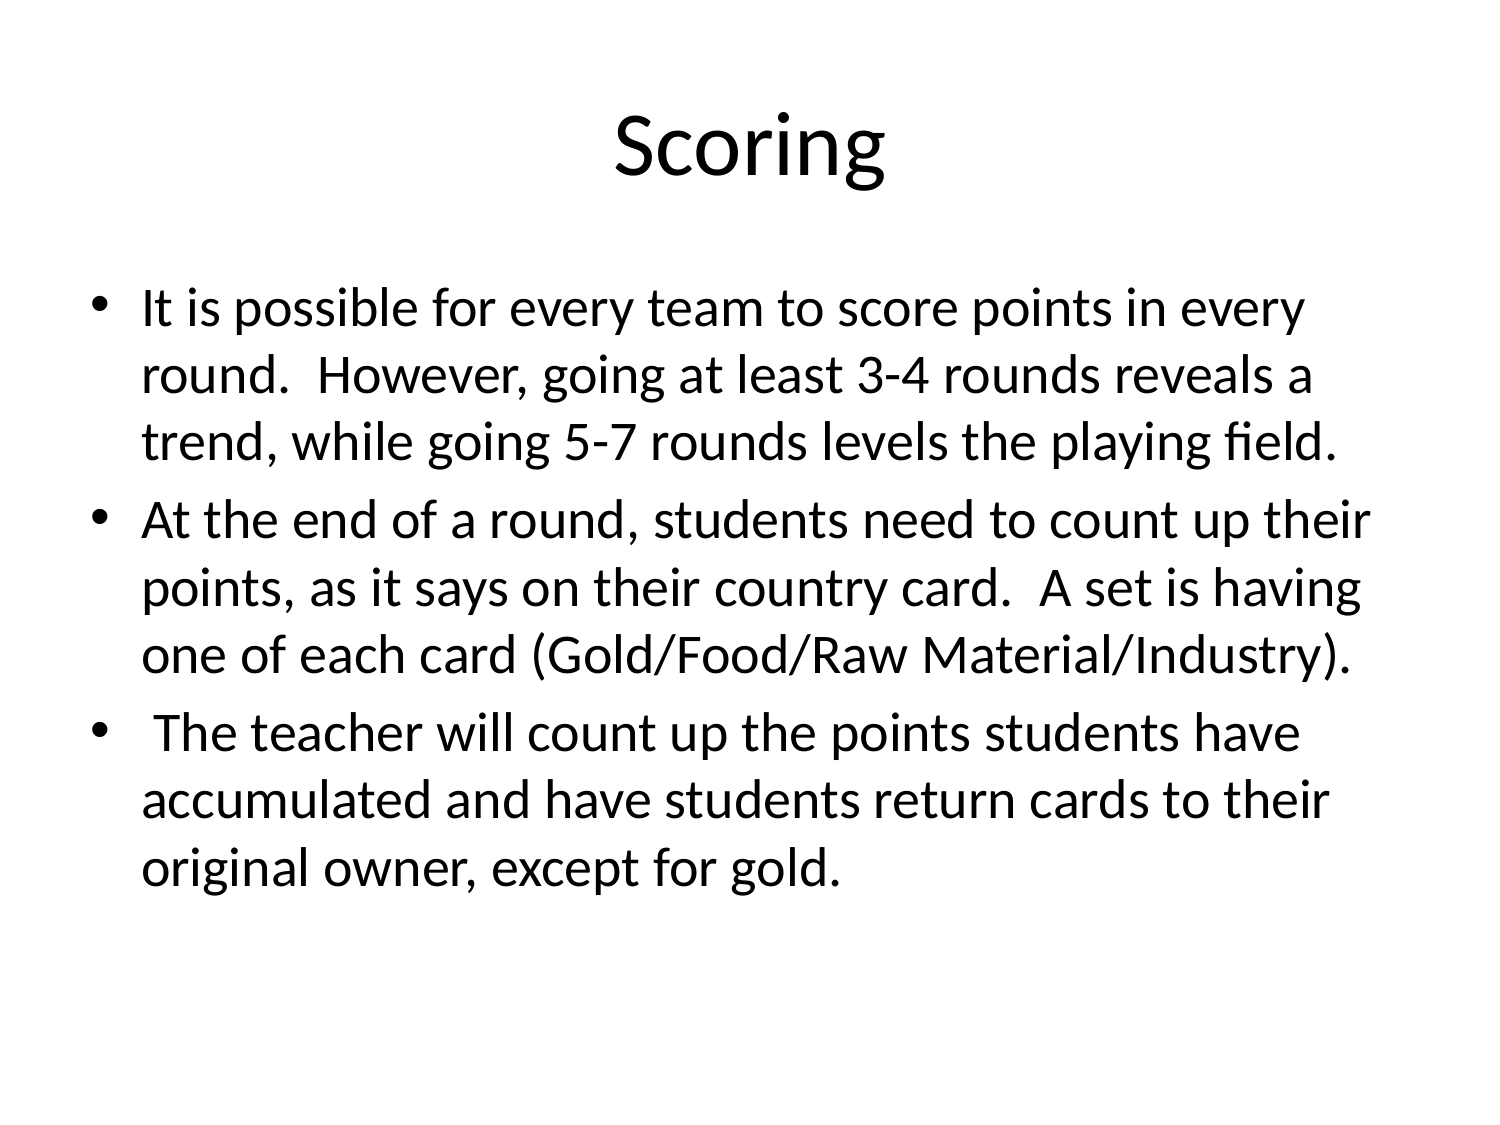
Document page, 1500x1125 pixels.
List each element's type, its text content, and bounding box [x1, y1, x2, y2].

list It is possible for every team to score points in every round. However, going at least 3-4 rounds reveals a trend, while going 5-7 rounds levels the playing field. At the end of a round, students need to count up their points, as it says on their country card. A set is having one of each card (Gold/Food/Raw Material/Industry). The teacher will count up the points students have accumulated and have students return cards to their original owner, except for gold. [75, 262, 1425, 1005]
title Scoring [75, 45, 1425, 233]
